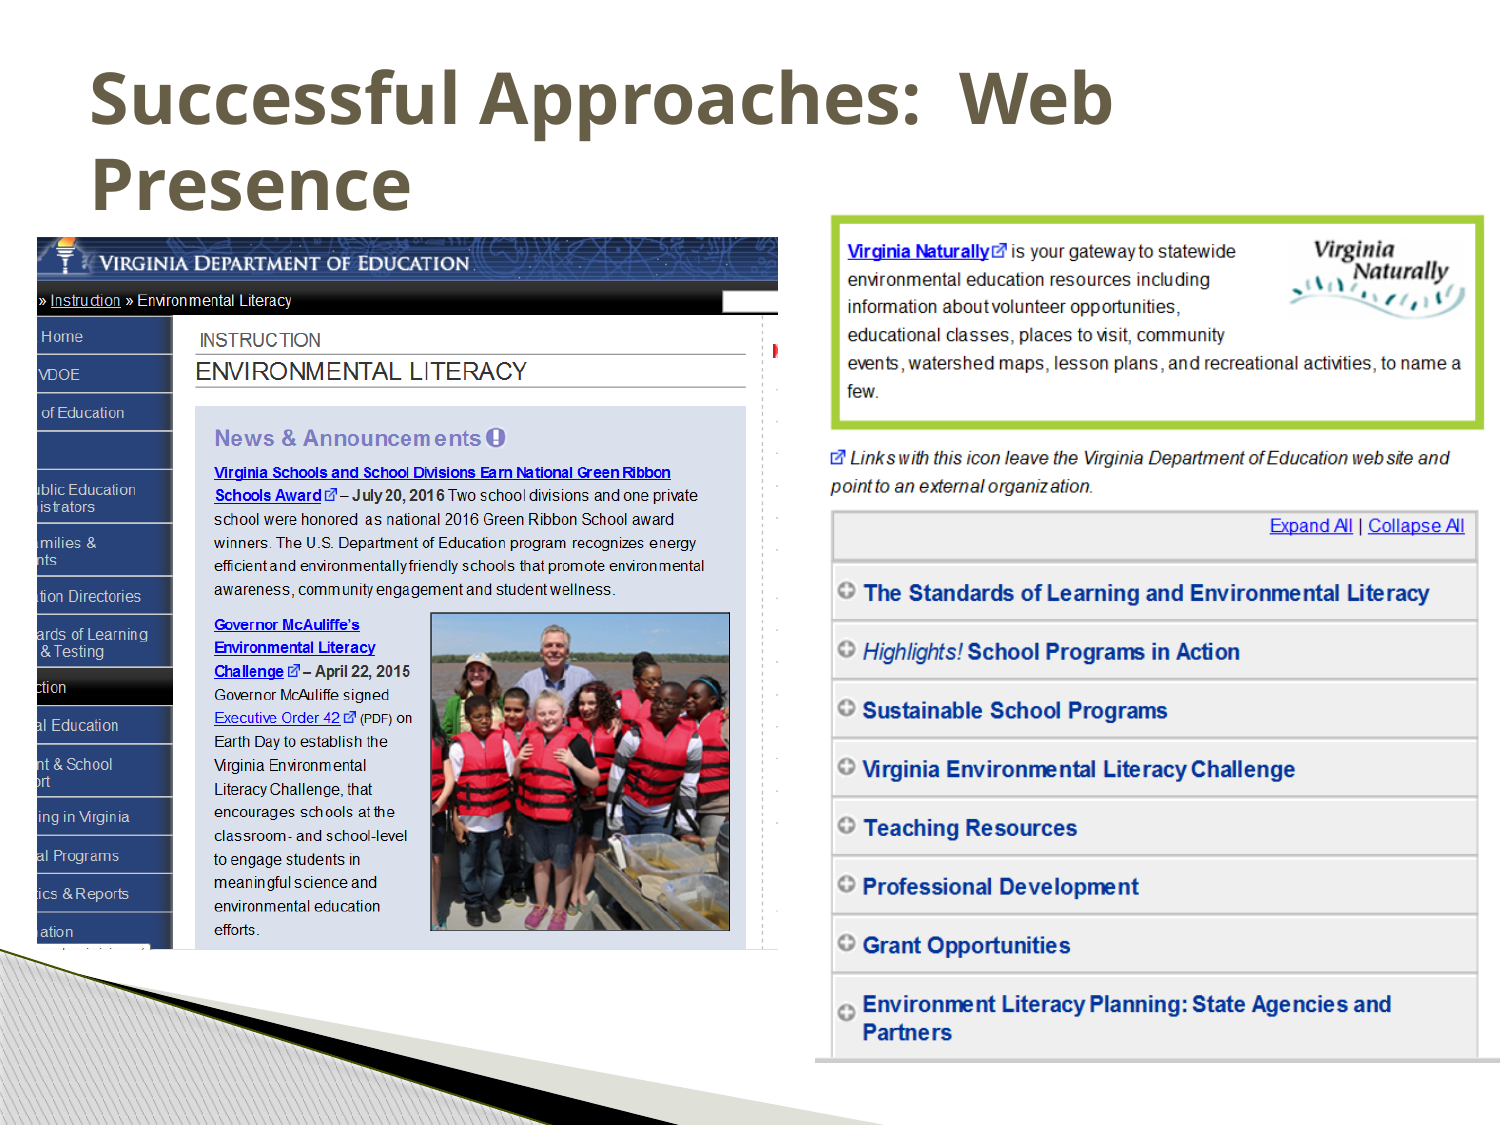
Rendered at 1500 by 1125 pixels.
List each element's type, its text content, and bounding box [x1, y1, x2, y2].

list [37, 237, 778, 951]
picture [815, 199, 1500, 1063]
title Successful Approaches: Web Presence [75, 45, 1425, 233]
